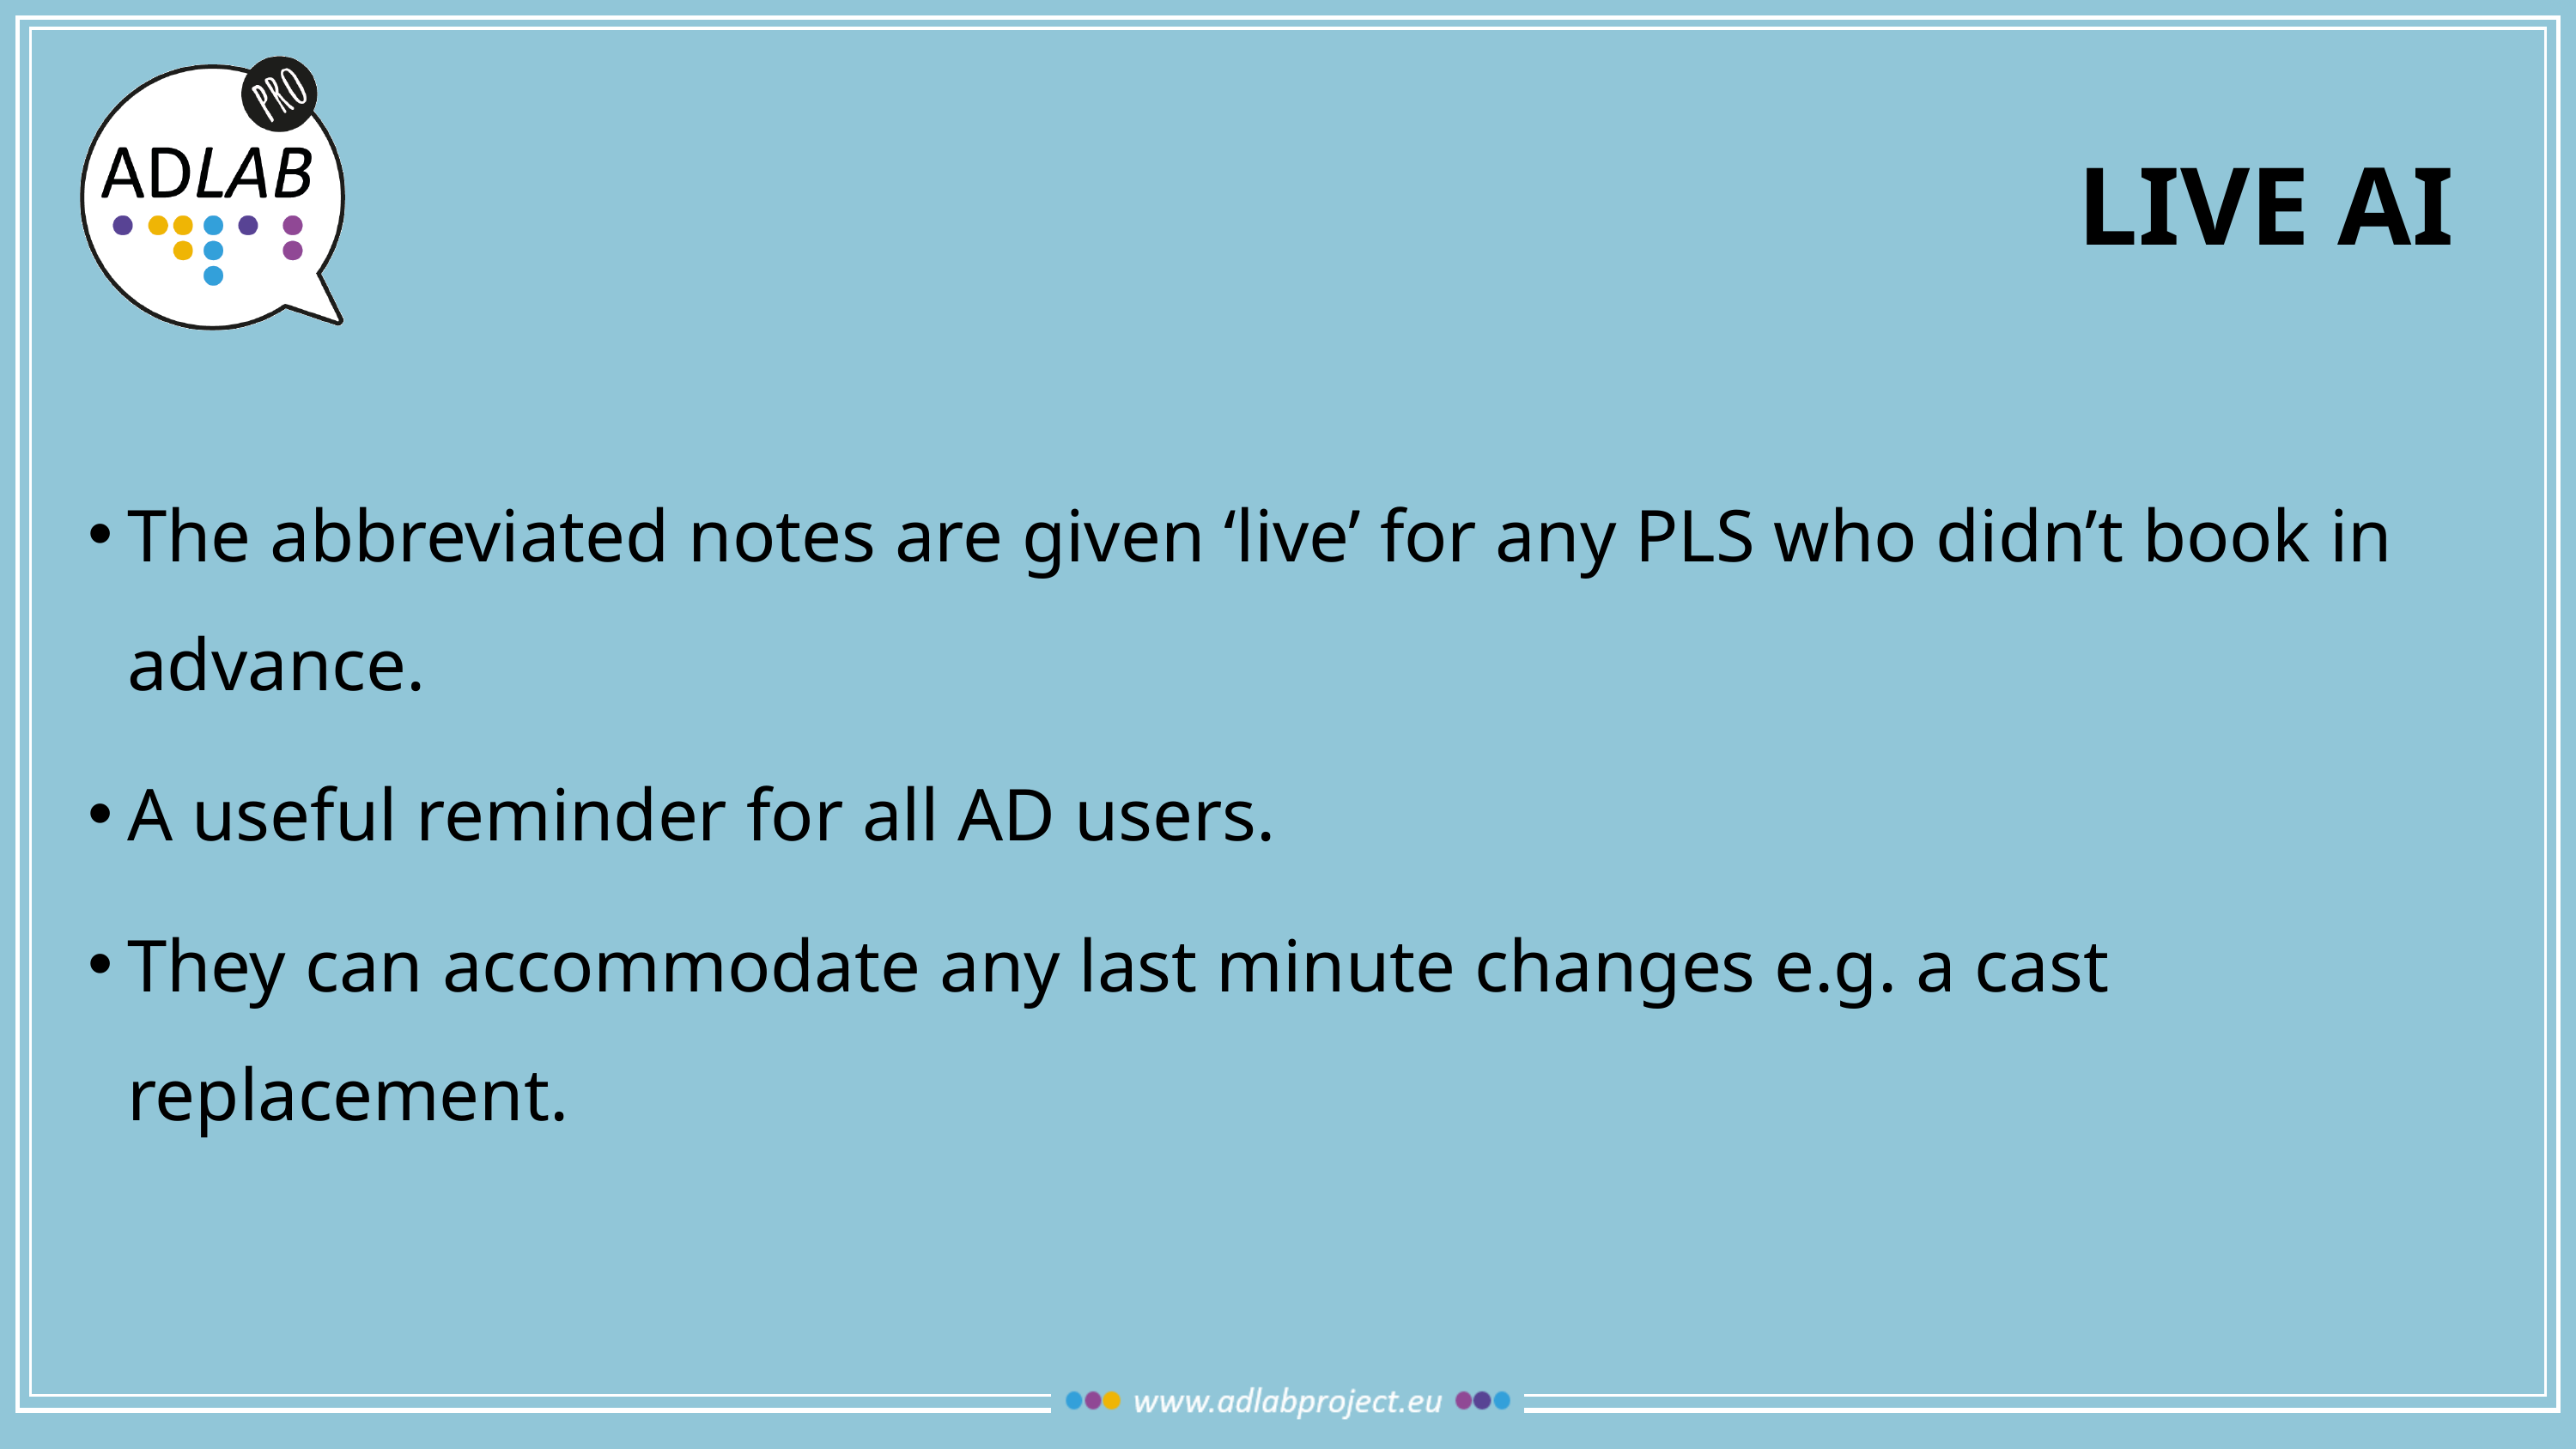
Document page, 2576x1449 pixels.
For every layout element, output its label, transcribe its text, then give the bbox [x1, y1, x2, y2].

picture [1051, 1378, 1524, 1429]
list The abbreviated notes are given ‘live’ for any PLS who didn’t book in advance. A useful reminder for all AD users. They can accommodate any last minute changes e.g. a cast replacement. [75, 440, 2501, 1122]
picture [72, 49, 353, 330]
title Live ai [384, 70, 2467, 351]
